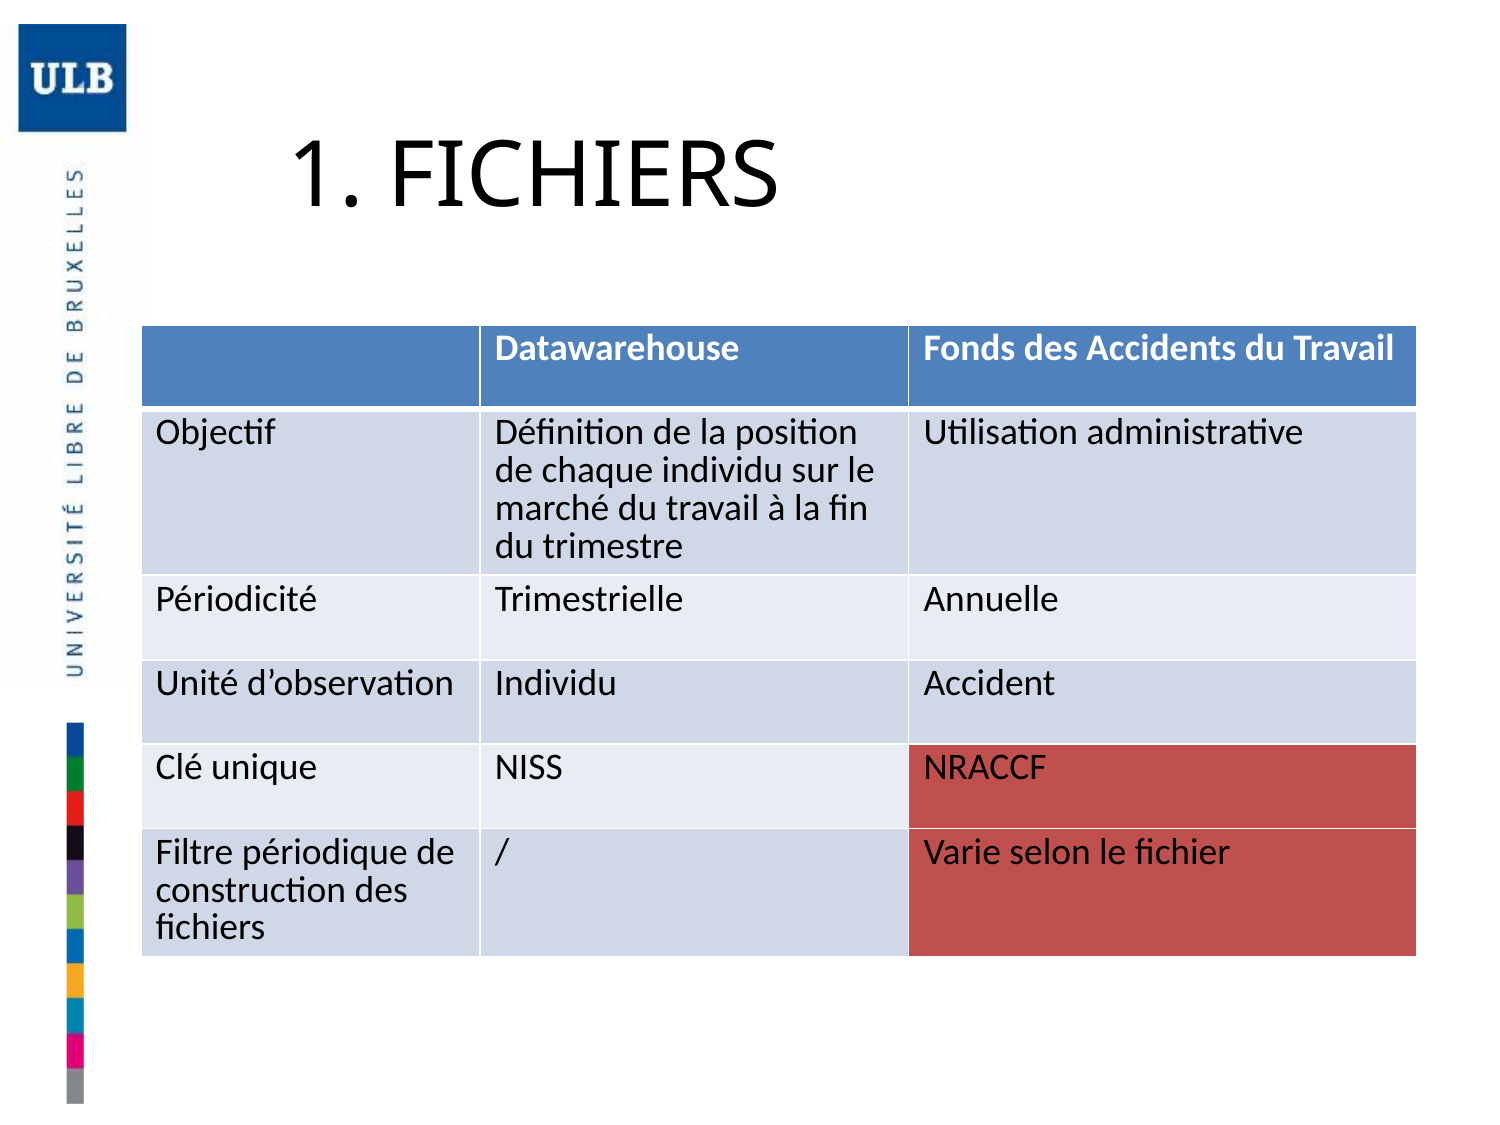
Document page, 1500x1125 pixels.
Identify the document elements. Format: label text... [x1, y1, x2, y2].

picture [0, 24, 150, 687]
table_cell / [481, 829, 908, 956]
table_cell Annuelle [909, 576, 1416, 659]
table_header [142, 326, 479, 406]
table_cell Définition de la position de chaque individu sur le marché du travail à la fin du trimestre [481, 412, 908, 574]
picture [67, 932, 83, 999]
table_header Fonds des Accidents du Travail [909, 326, 1416, 406]
table_cell Périodicité [142, 576, 479, 659]
table_cell Accident [909, 661, 1416, 743]
table_cell Objectif [142, 412, 479, 574]
picture [67, 757, 83, 929]
table_cell Trimestrielle [481, 576, 908, 659]
table_cell Individu [481, 661, 908, 743]
table_cell Utilisation administrative [909, 412, 1416, 574]
table_cell Filtre périodique de construction des fichiers [142, 829, 479, 956]
title 1. FICHIERS [132, 89, 936, 250]
picture [67, 723, 83, 754]
table_header Datawarehouse [481, 326, 908, 406]
table_cell Varie selon le fichier [909, 829, 1416, 956]
table_cell NISS [481, 745, 908, 828]
table_cell Unité d’observation [142, 661, 479, 743]
table_cell NRACCF [909, 745, 1416, 828]
picture [67, 1032, 83, 1103]
table_cell Clé unique [142, 745, 479, 828]
